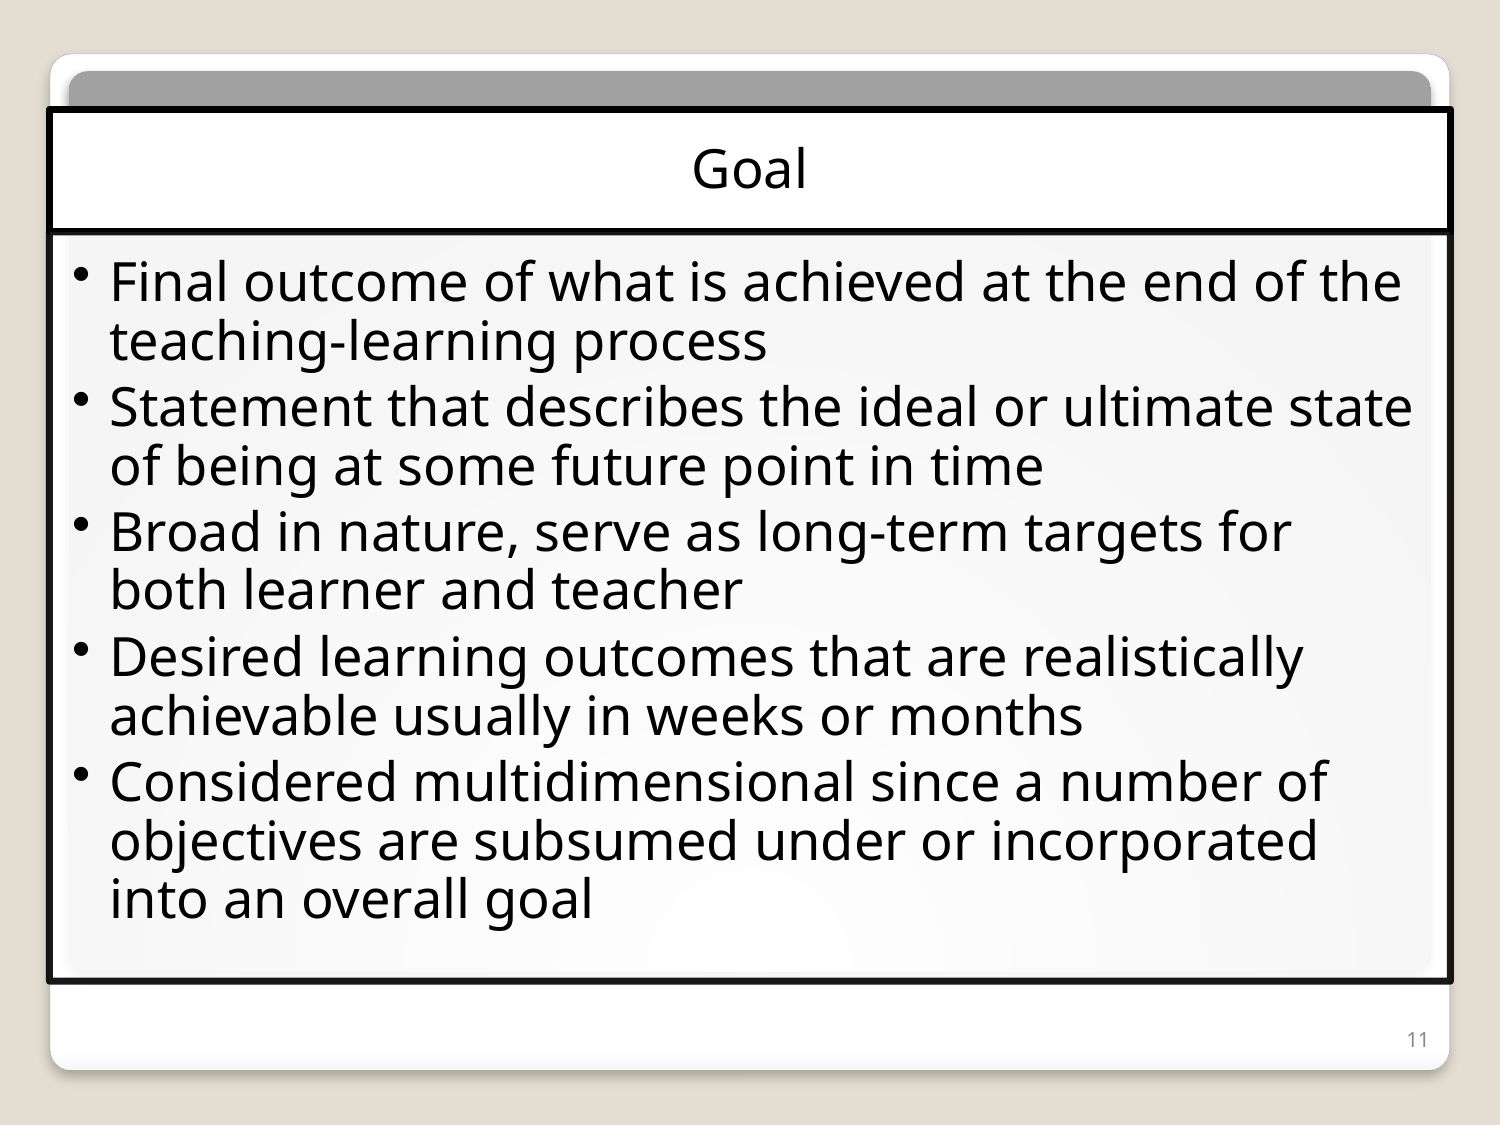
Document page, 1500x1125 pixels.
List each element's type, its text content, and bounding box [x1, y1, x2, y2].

slide_number 11 [1369, 1013, 1445, 1063]
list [49, 89, 1451, 1001]
